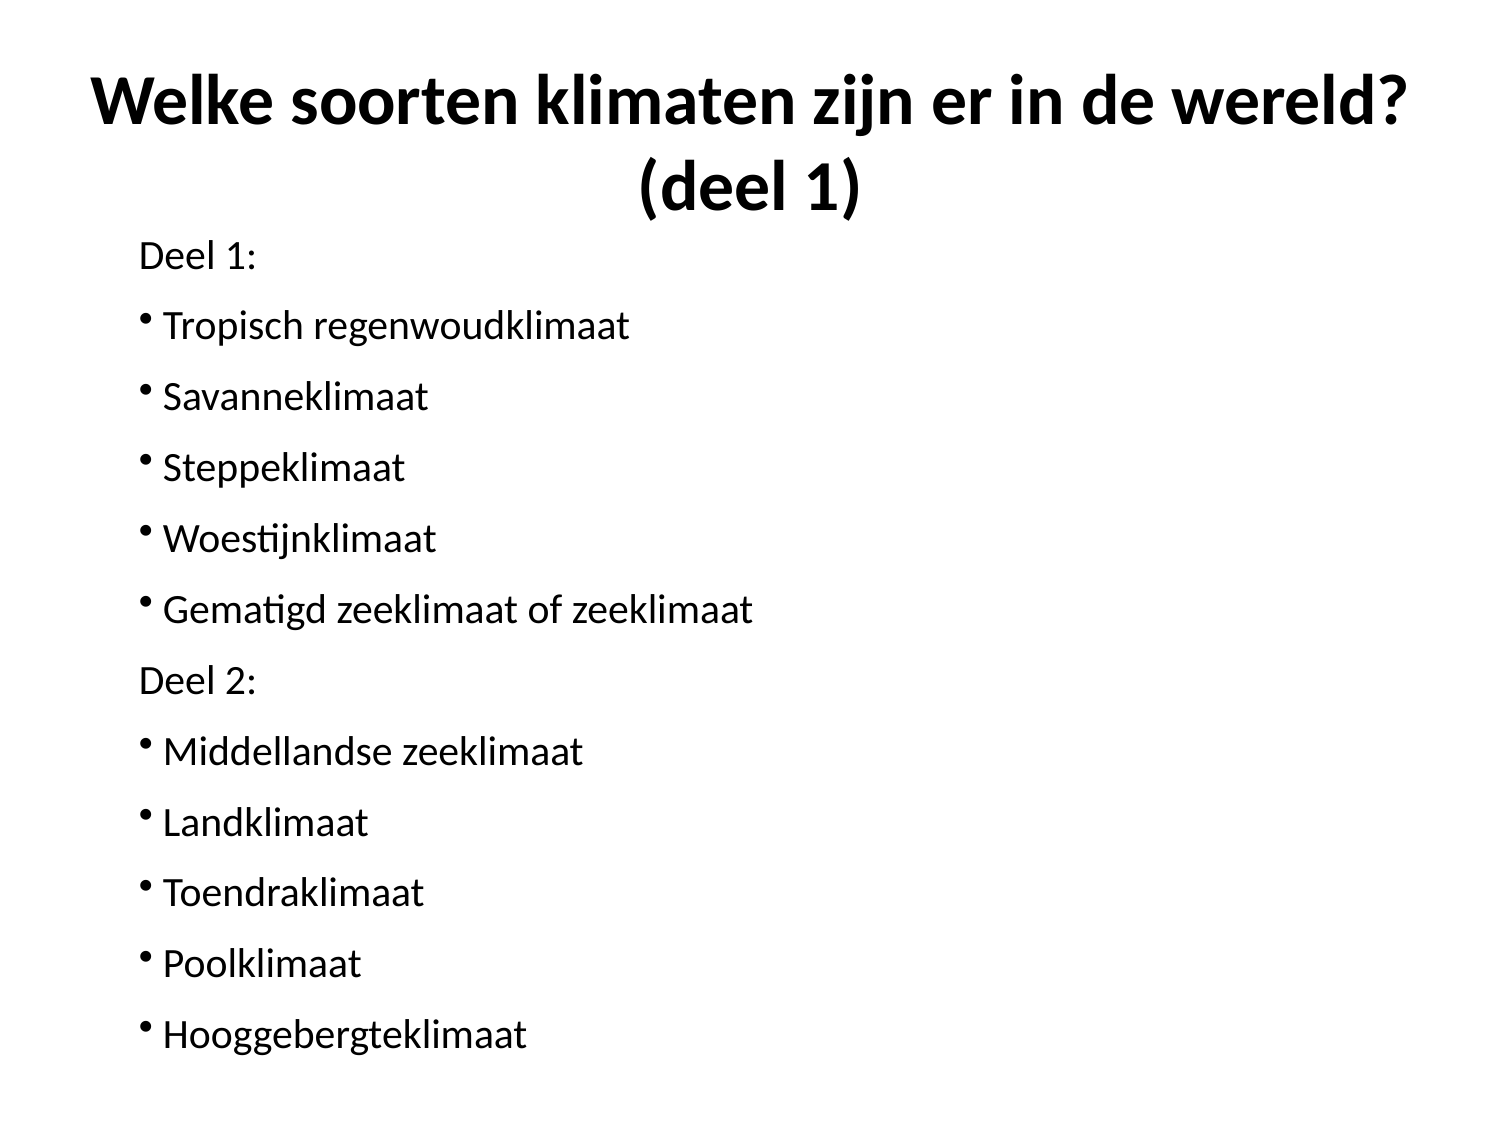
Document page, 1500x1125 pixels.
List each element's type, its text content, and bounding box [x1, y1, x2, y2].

text_box Deel 1: Tropisch regenwoudklimaat Savanneklimaat Steppeklimaat Woestijnklimaat Gematigd zeeklimaat of zeeklimaat Deel 2: Middellandse zeeklimaat Landklimaat Toendraklimaat Poolklimaat Hooggebergteklimaat [123, 219, 1235, 1065]
title Welke soorten klimaten zijn er in de wereld? (deel 1) [75, 45, 1425, 233]
